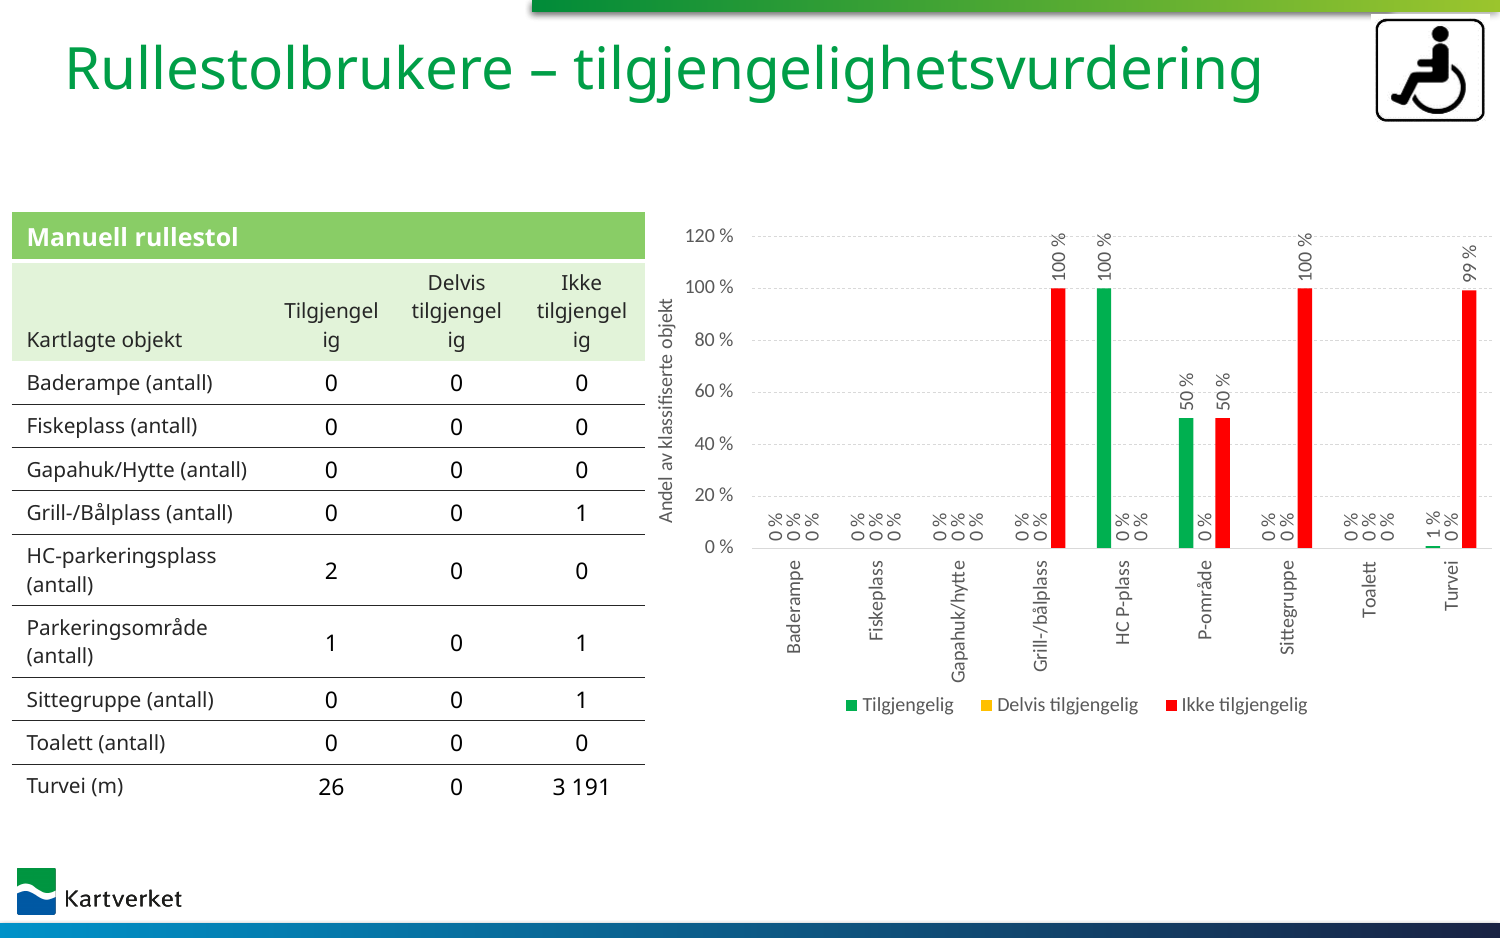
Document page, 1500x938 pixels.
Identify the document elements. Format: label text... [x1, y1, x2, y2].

table_cell 0 [269, 721, 394, 764]
table_cell 0 [394, 448, 519, 490]
table_cell 0 [519, 361, 638, 404]
table_cell 0 [269, 405, 394, 447]
table_cell 0 [269, 361, 394, 404]
table_cell 0 [394, 721, 519, 764]
table_cell 1 [519, 678, 638, 720]
table_cell Baderampe (antall) [12, 361, 269, 404]
table_cell 0 [519, 721, 645, 764]
table_cell Delvis tilgjengelig [394, 263, 519, 361]
table_cell 0 [394, 361, 519, 404]
picture [1371, 13, 1491, 127]
table_cell 0 [394, 678, 519, 720]
table_cell Grill-/Bålplass (antall) [12, 491, 269, 534]
table_cell 0 [394, 606, 519, 677]
table_cell Gapahuk/Hytte (antall) [12, 448, 269, 490]
table_cell Kartlagte objekt [12, 263, 269, 361]
table_cell Parkeringsområde (antall) [12, 606, 269, 677]
table_cell 3 191 [519, 765, 645, 807]
table_cell 0 [394, 765, 519, 807]
table_cell 1 [269, 606, 394, 677]
table_cell 0 [269, 448, 394, 490]
table_cell 1 [519, 491, 638, 534]
table_cell Toalett (antall) [12, 721, 269, 764]
table_cell 0 [394, 491, 519, 534]
table_cell 0 [269, 491, 394, 534]
table_cell 0 [394, 535, 519, 605]
table_cell Sittegruppe (antall) [12, 678, 269, 720]
table_cell 0 [519, 448, 638, 490]
table_cell 2 [269, 535, 394, 605]
table_cell Fiskeplass (antall) [12, 405, 269, 447]
table_cell 26 [269, 765, 394, 807]
table_cell 0 [394, 405, 519, 447]
text_box Rullestolbrukere – tilgjengelighetsvurdering [49, 12, 1372, 109]
table_cell 1 [519, 606, 638, 677]
table_cell Tilgjengelig [269, 263, 394, 361]
table_header Manuell rullestol [12, 212, 645, 259]
table_cell 0 [519, 535, 638, 605]
table_cell HC-parkeringsplass (antall) [12, 535, 269, 605]
table_cell 0 [269, 678, 394, 720]
picture [643, 218, 1500, 728]
table_cell Turvei (m) [12, 765, 269, 807]
table_cell 0 [519, 405, 638, 447]
table_cell Ikke tilgjengelig [519, 263, 638, 361]
